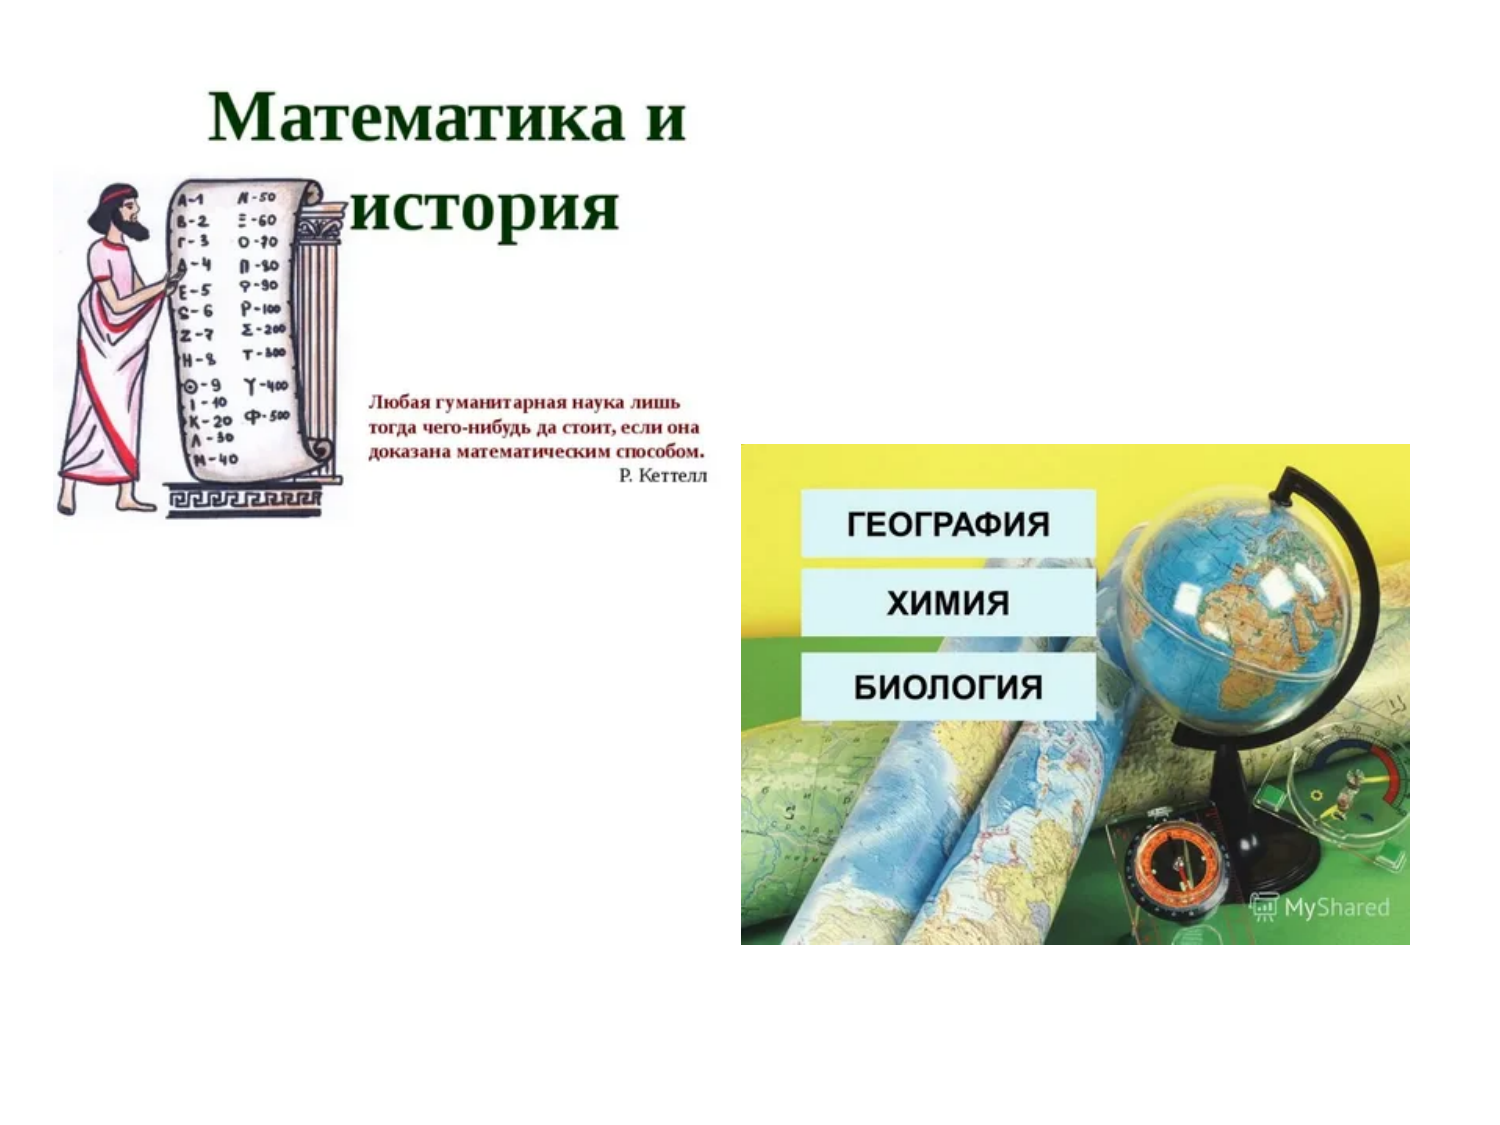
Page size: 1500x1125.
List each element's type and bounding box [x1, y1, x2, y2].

list [52, 44, 721, 546]
picture [741, 444, 1410, 945]
